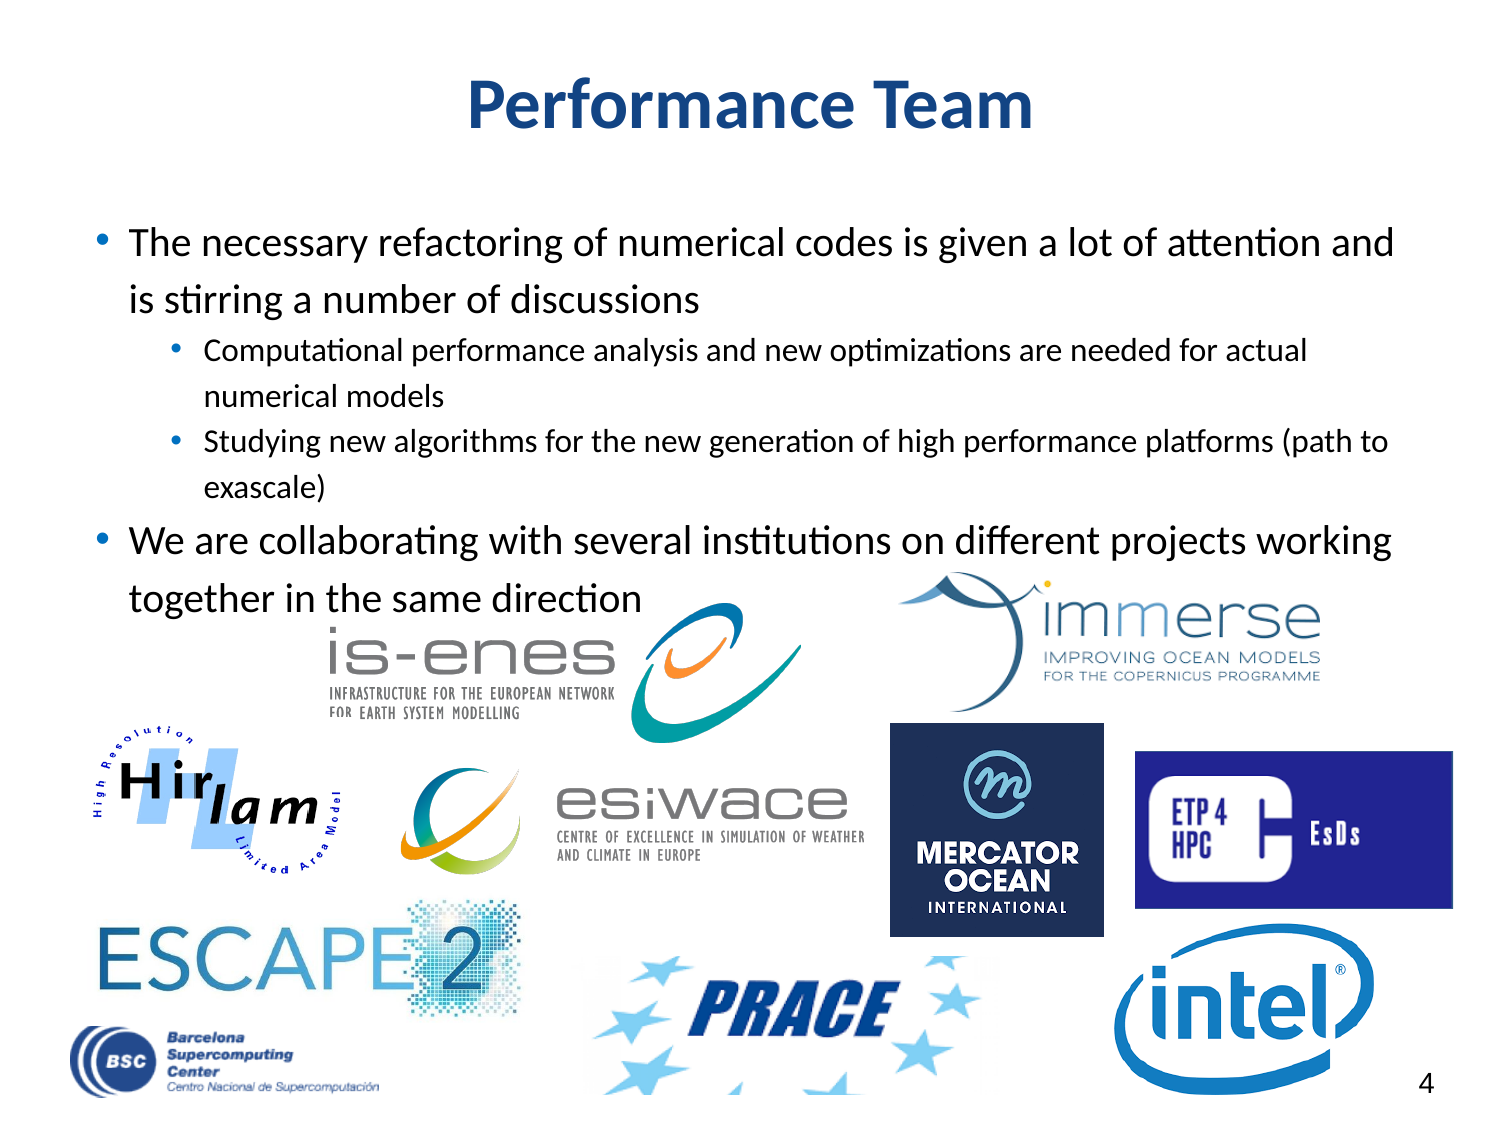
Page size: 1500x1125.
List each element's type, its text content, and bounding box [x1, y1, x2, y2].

picture [570, 956, 1000, 1095]
title Performance Team [76, 35, 1427, 174]
picture [70, 603, 801, 1098]
picture [1114, 922, 1374, 1095]
picture [897, 571, 1320, 712]
picture [889, 722, 1104, 937]
slide_number ‹#› [1403, 1038, 1494, 1125]
picture [1134, 750, 1454, 909]
list The necessary refactoring of numerical codes is given a lot of attention and is stirring a number of discussions Computational performance analysis and new optimizations are needed for actual numerical models Studying new algorithms for the new generation of high performance platforms (path to exascale) We are collaborating with several institutions on different projects working together in the same direction [76, 199, 1427, 993]
picture [392, 766, 864, 878]
